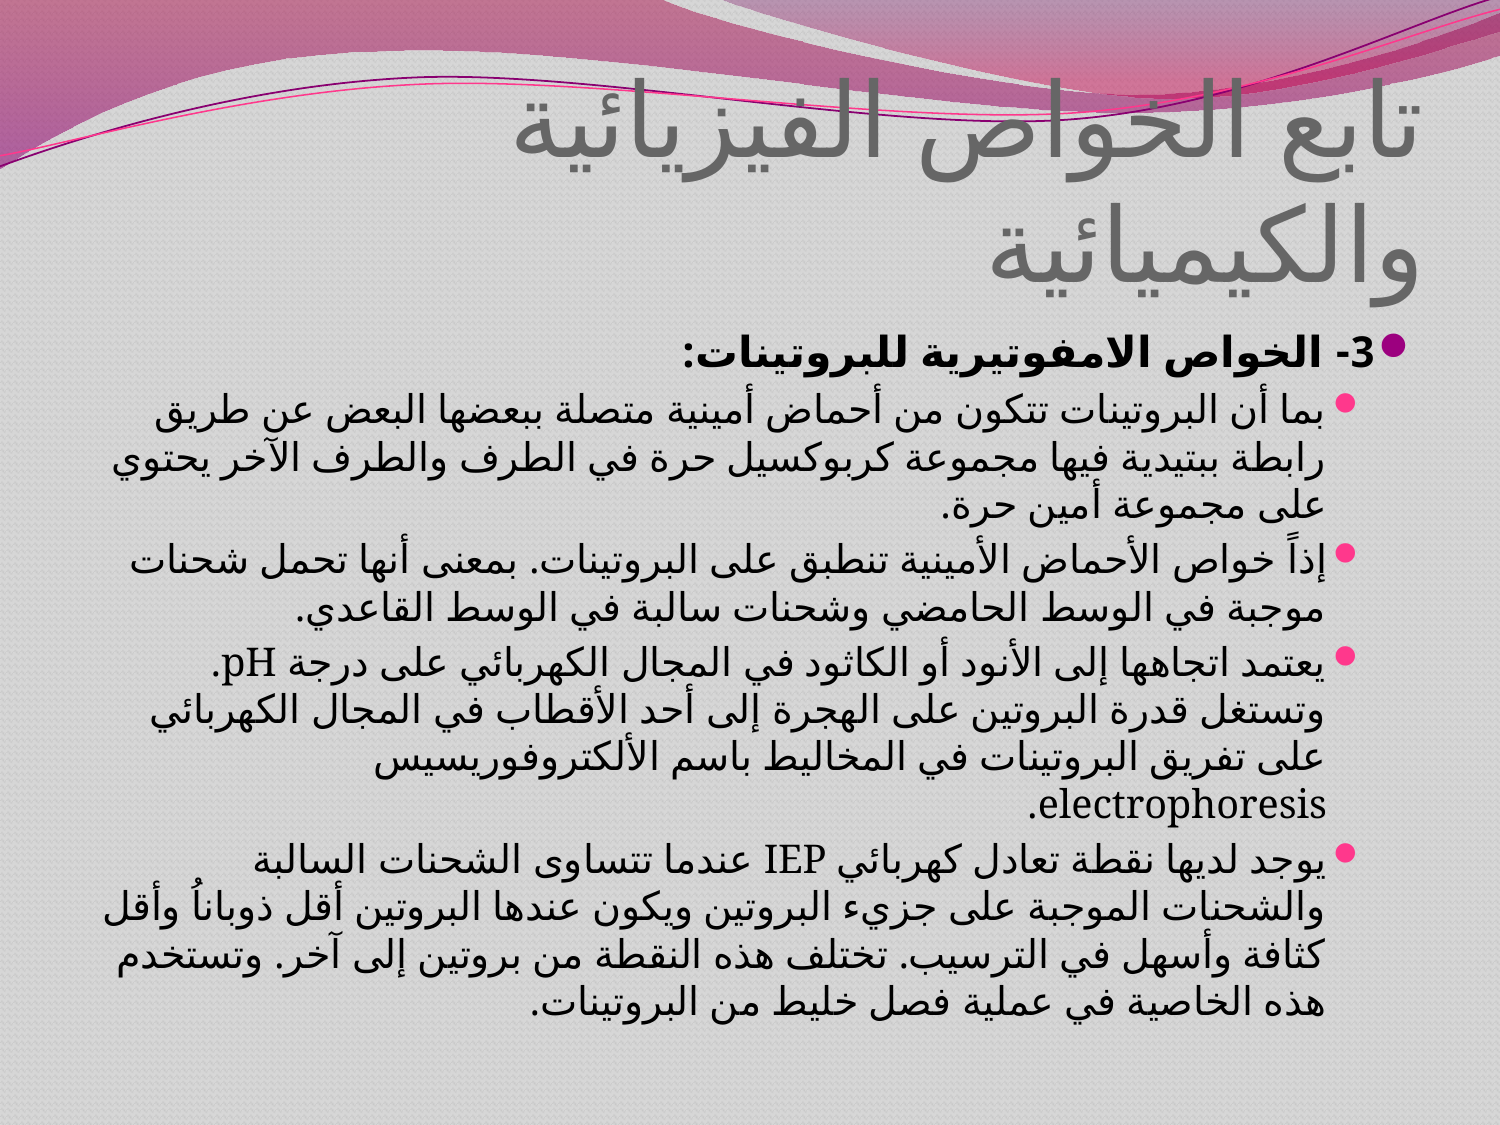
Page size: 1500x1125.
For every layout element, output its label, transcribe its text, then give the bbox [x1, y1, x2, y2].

title تابع الخواص الفيزيائية والكيميائية [75, 115, 1425, 303]
list 3- الخواص الامفوتيرية للبروتينات: بما أن البروتينات تتكون من أحماض أمينية متصلة ببعضها البعض عن طريق رابطة ببتيدية فيها مجموعة كربوكسيل حرة في الطرف والطرف الآخر يحتوي على مجموعة أمين حرة. إذاً خواص الأحماض الأمينية تنطبق على البروتينات. بمعنى أنها تحمل شحنات موجبة في الوسط الحامضي وشحنات سالبة في الوسط القاعدي. يعتمد اتجاهها إلى الأنود أو الكاثود في المجال الكهربائي على درجة pH. وتستغل قدرة البروتين على الهجرة إلى أحد الأقطاب في المجال الكهربائي على تفريق البروتينات في المخاليط باسم الألكتروفوريسيس electrophoresis. يوجد لديها نقطة تعادل كهربائي IEP عندما تتساوى الشحنات السالبة والشحنات الموجبة على جزيء البروتين ويكون عندها البروتين أقل ذوباناُ وأقل كثافة وأسهل في الترسيب. تختلف هذه النقطة من بروتين إلى آخر. وتستخدم هذه الخاصية في عملية فصل خليط من البروتينات. [75, 317, 1425, 1038]
